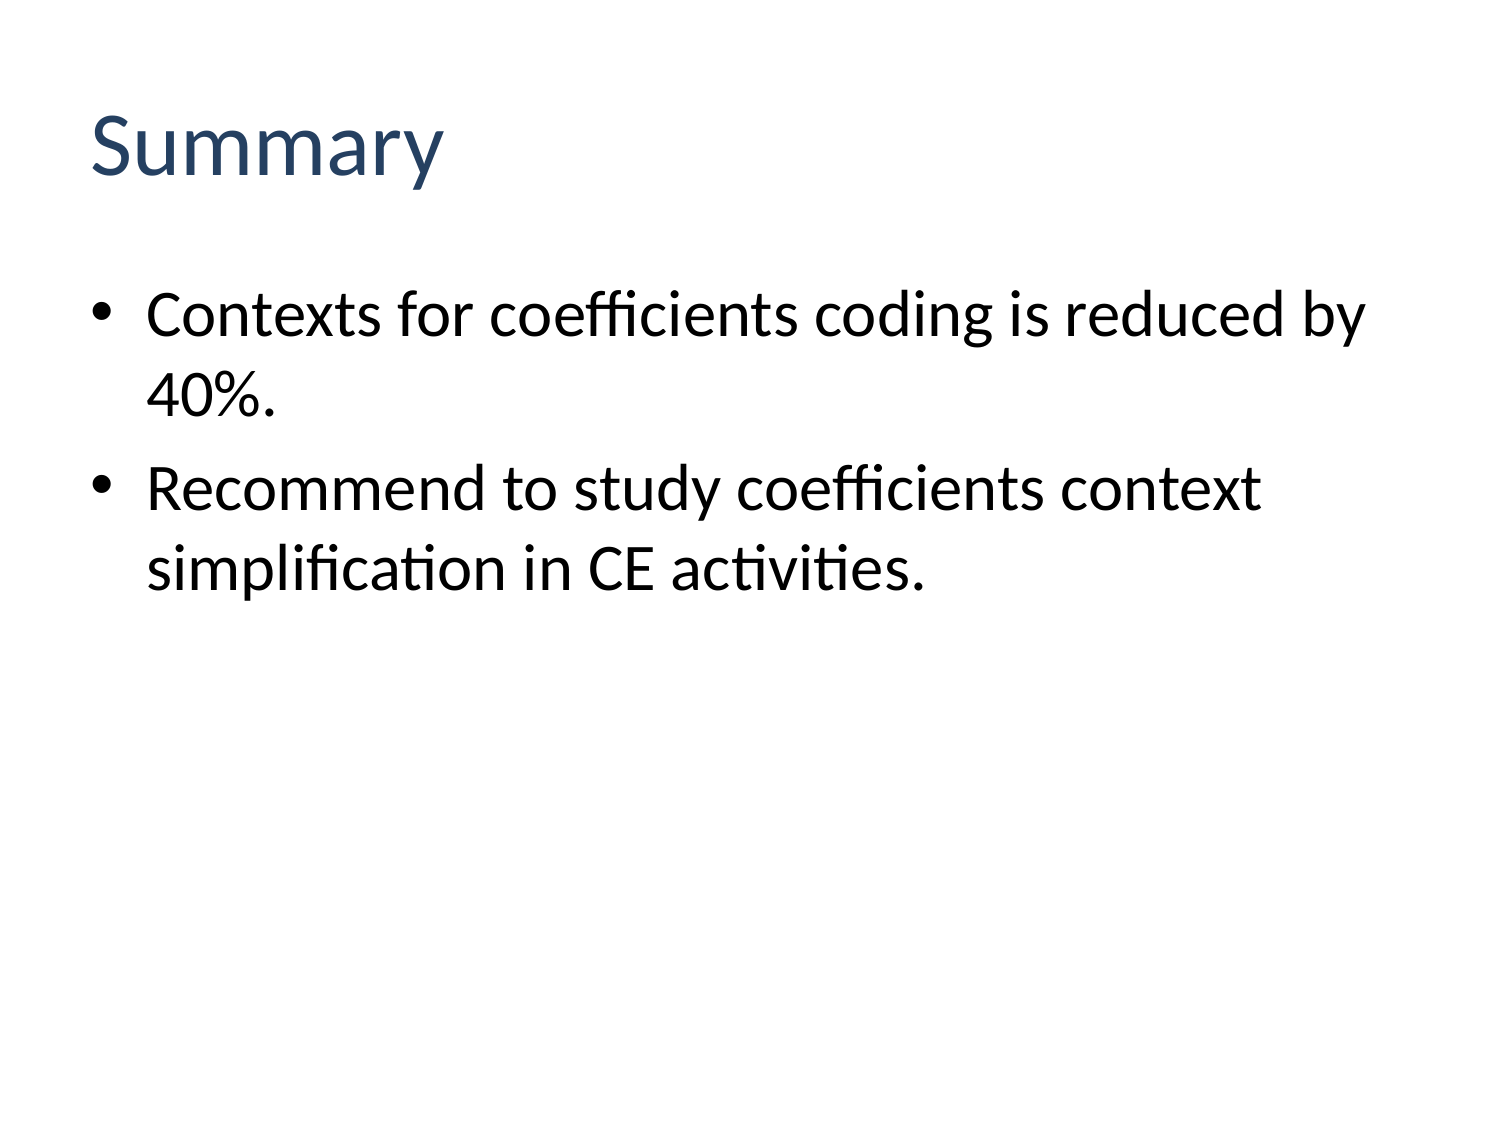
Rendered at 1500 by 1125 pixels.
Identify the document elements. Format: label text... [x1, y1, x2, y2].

list Contexts for coefficients coding is reduced by 40%. Recommend to study coefficients context simplification in CE activities. [75, 262, 1425, 1005]
title Summary [75, 45, 1425, 233]
